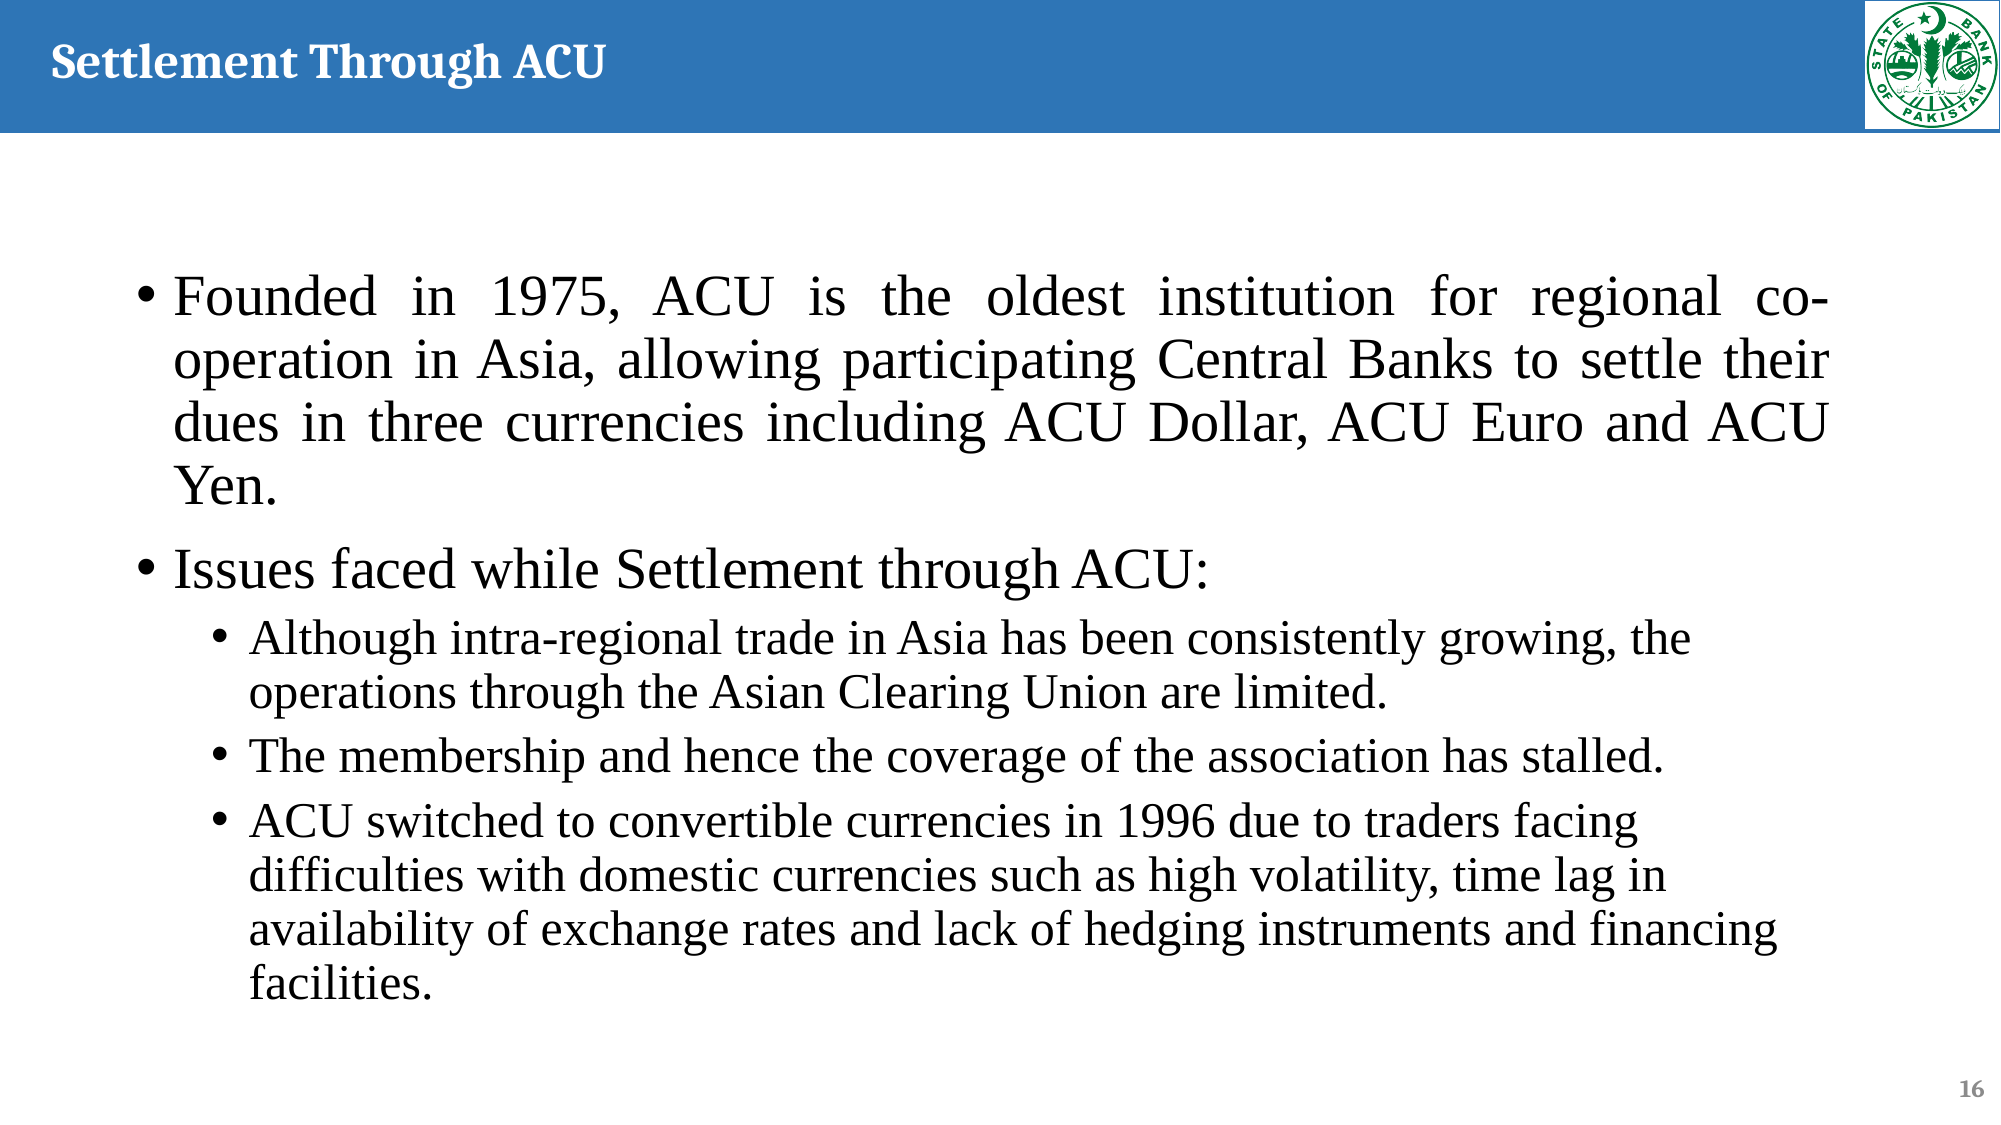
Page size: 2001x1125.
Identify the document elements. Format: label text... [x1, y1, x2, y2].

text_box Settlement Through ACU [37, 21, 1875, 97]
slide_number 16 [1550, 1058, 2000, 1118]
picture [1865, 1, 1999, 129]
list Founded in 1975, ACU is the oldest institution for regional co-operation in Asia, allowing participating Central Banks to settle their dues in three currencies including ACU Dollar, ACU Euro and ACU Yen. Issues faced while Settlement through ACU: Although intra-regional trade in Asia has been consistently growing, the operations through the Asian Clearing Union are limited. The membership and hence the coverage of the association has stalled. ACU switched to convertible currencies in 1996 due to traders facing difficulties with domestic currencies such as high volatility, time lag in availability of exchange rates and lack of hedging instruments and financing facilities. [121, 257, 1847, 972]
